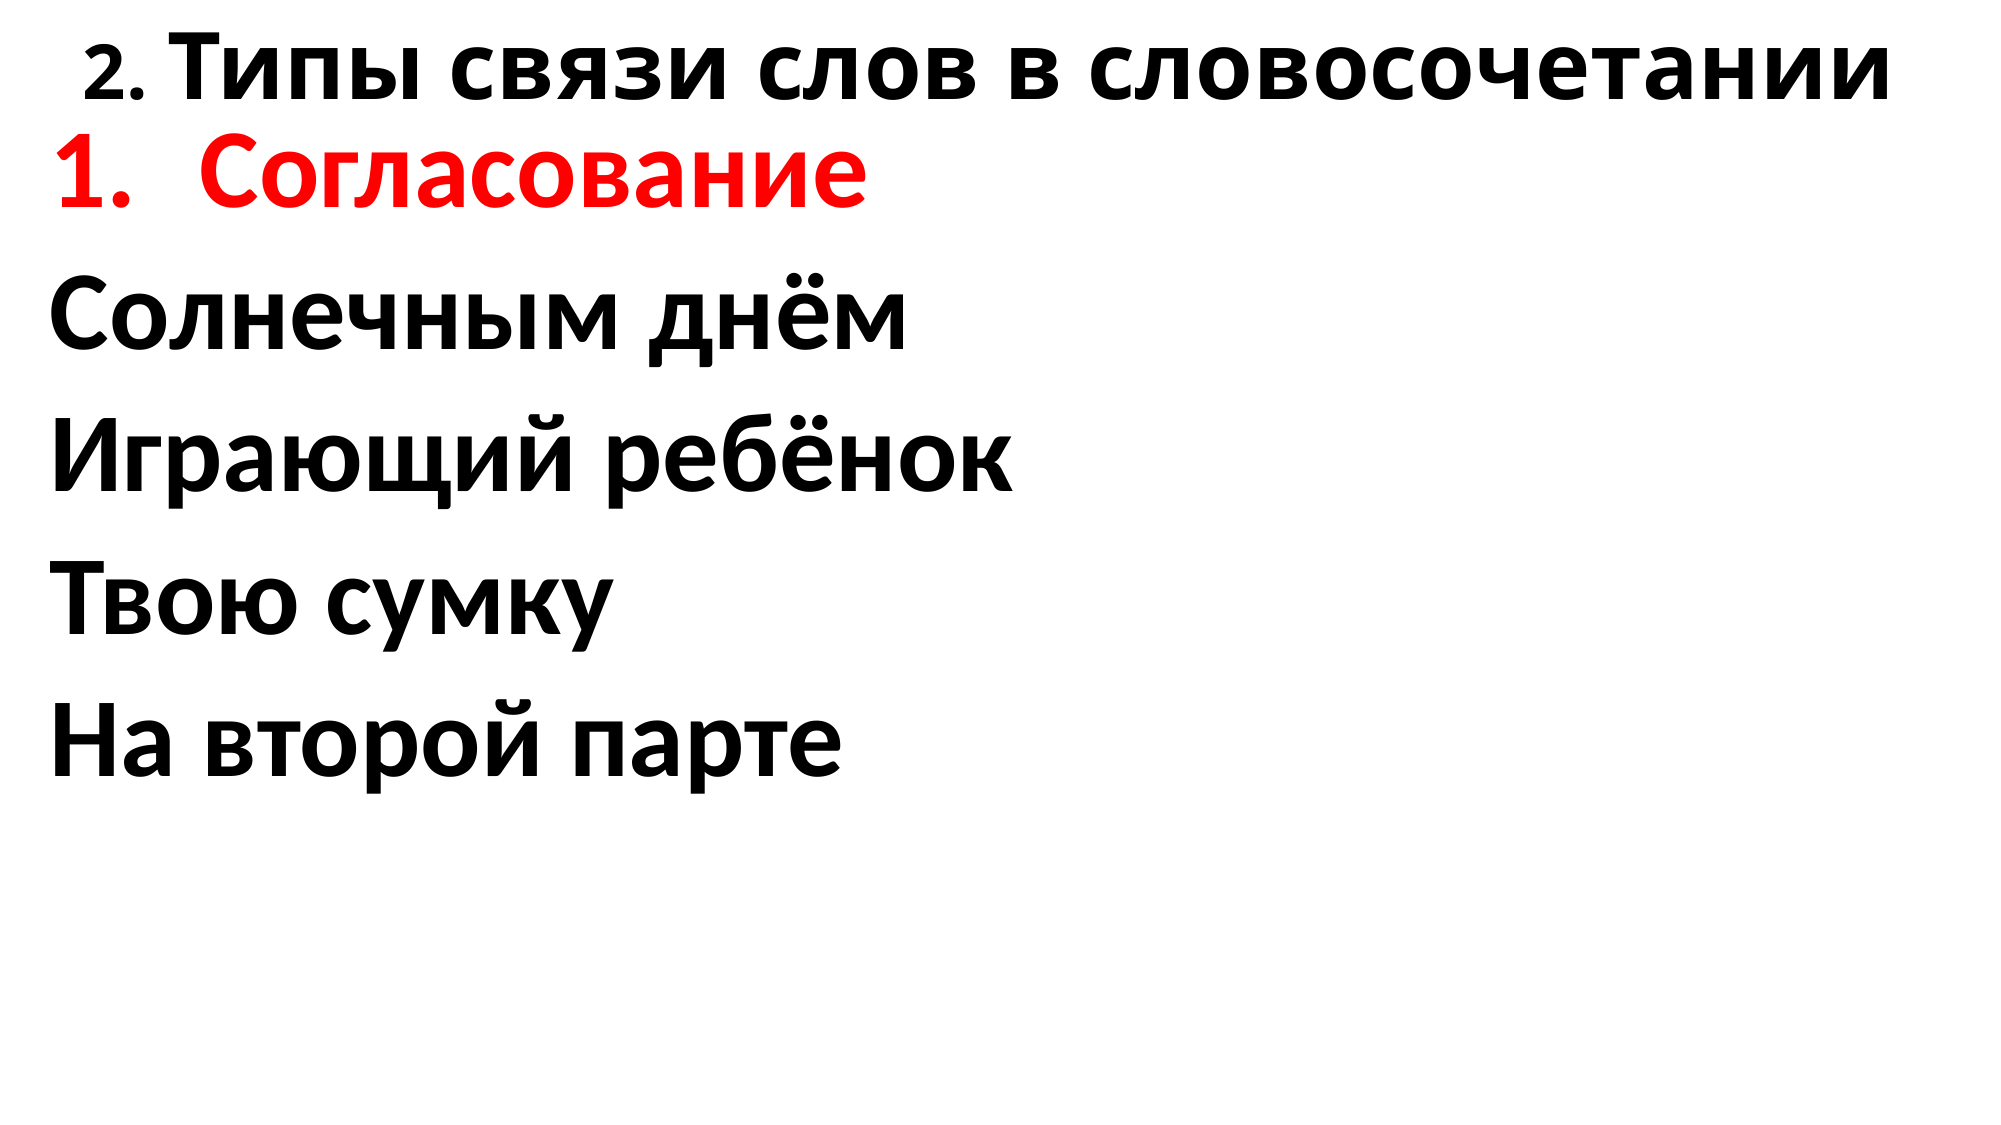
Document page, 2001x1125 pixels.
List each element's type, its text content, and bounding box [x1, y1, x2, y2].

list Согласование Солнечным днём Играющий ребёнок Твою сумку На второй парте [34, 102, 1984, 1066]
title 2. Типы связи слов в словосочетании [67, 10, 1920, 102]
